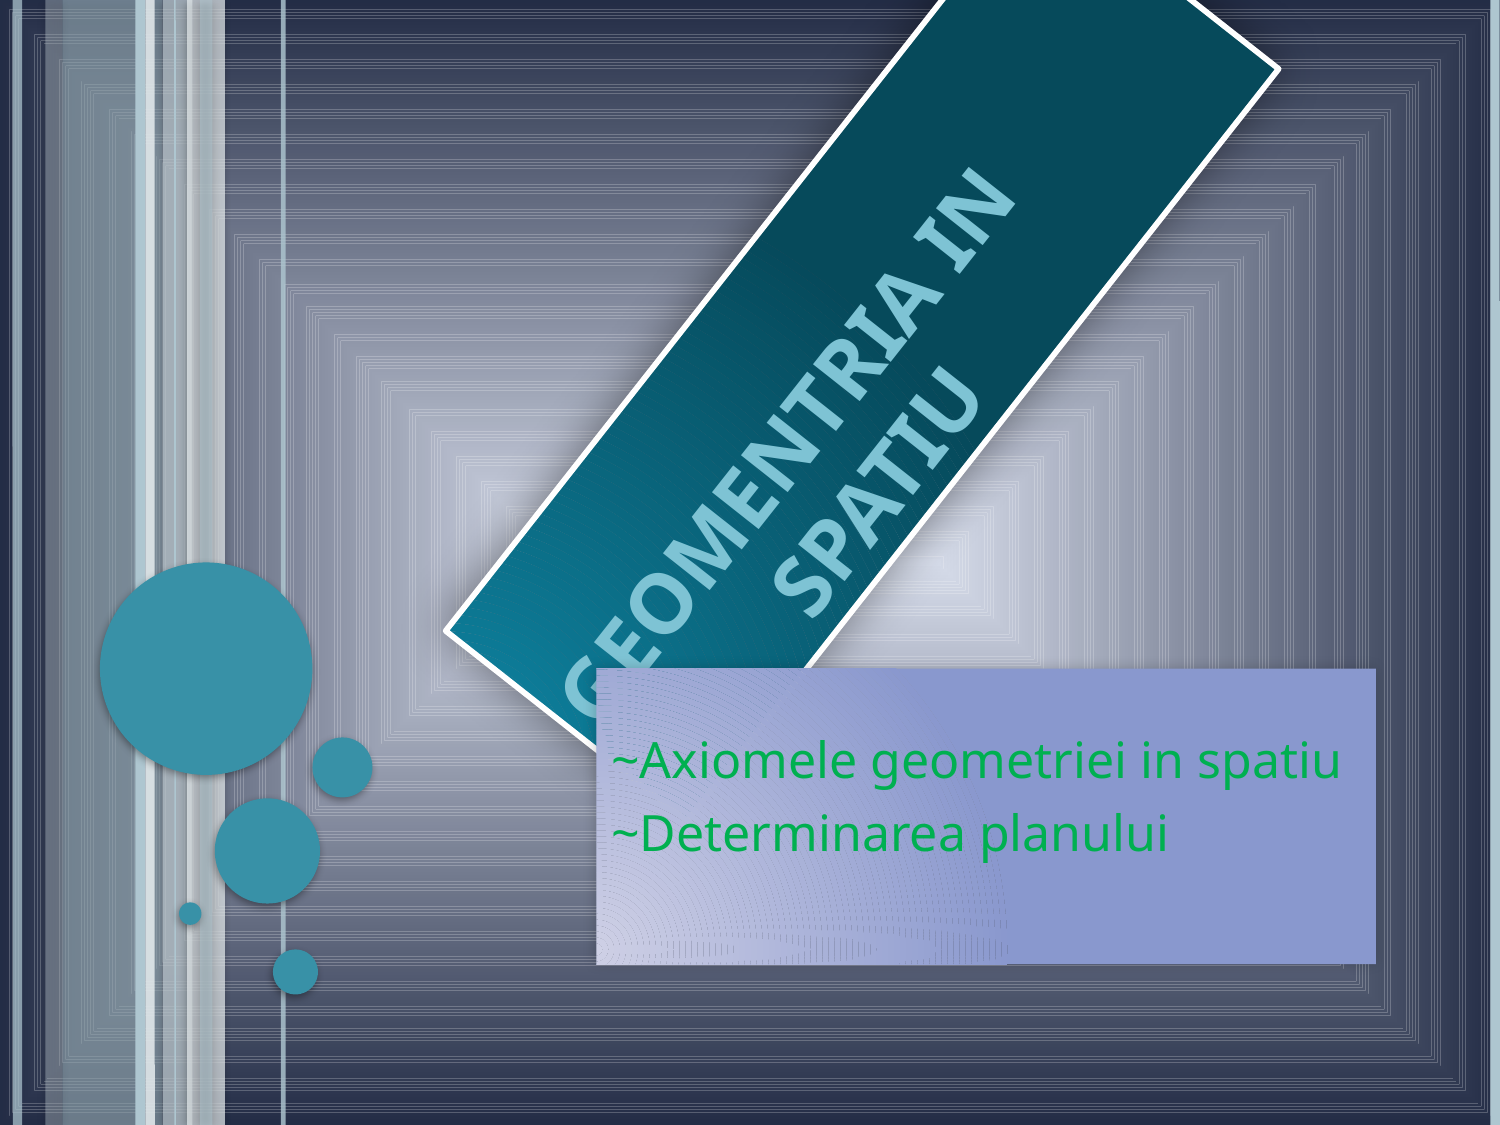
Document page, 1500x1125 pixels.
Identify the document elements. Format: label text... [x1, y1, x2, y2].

subtitle ~Axiomele geometriei in spatiu ~Determinarea planului [595, 668, 1377, 965]
title GEOMENTRIA IN SPATIU [445, 0, 1279, 743]
